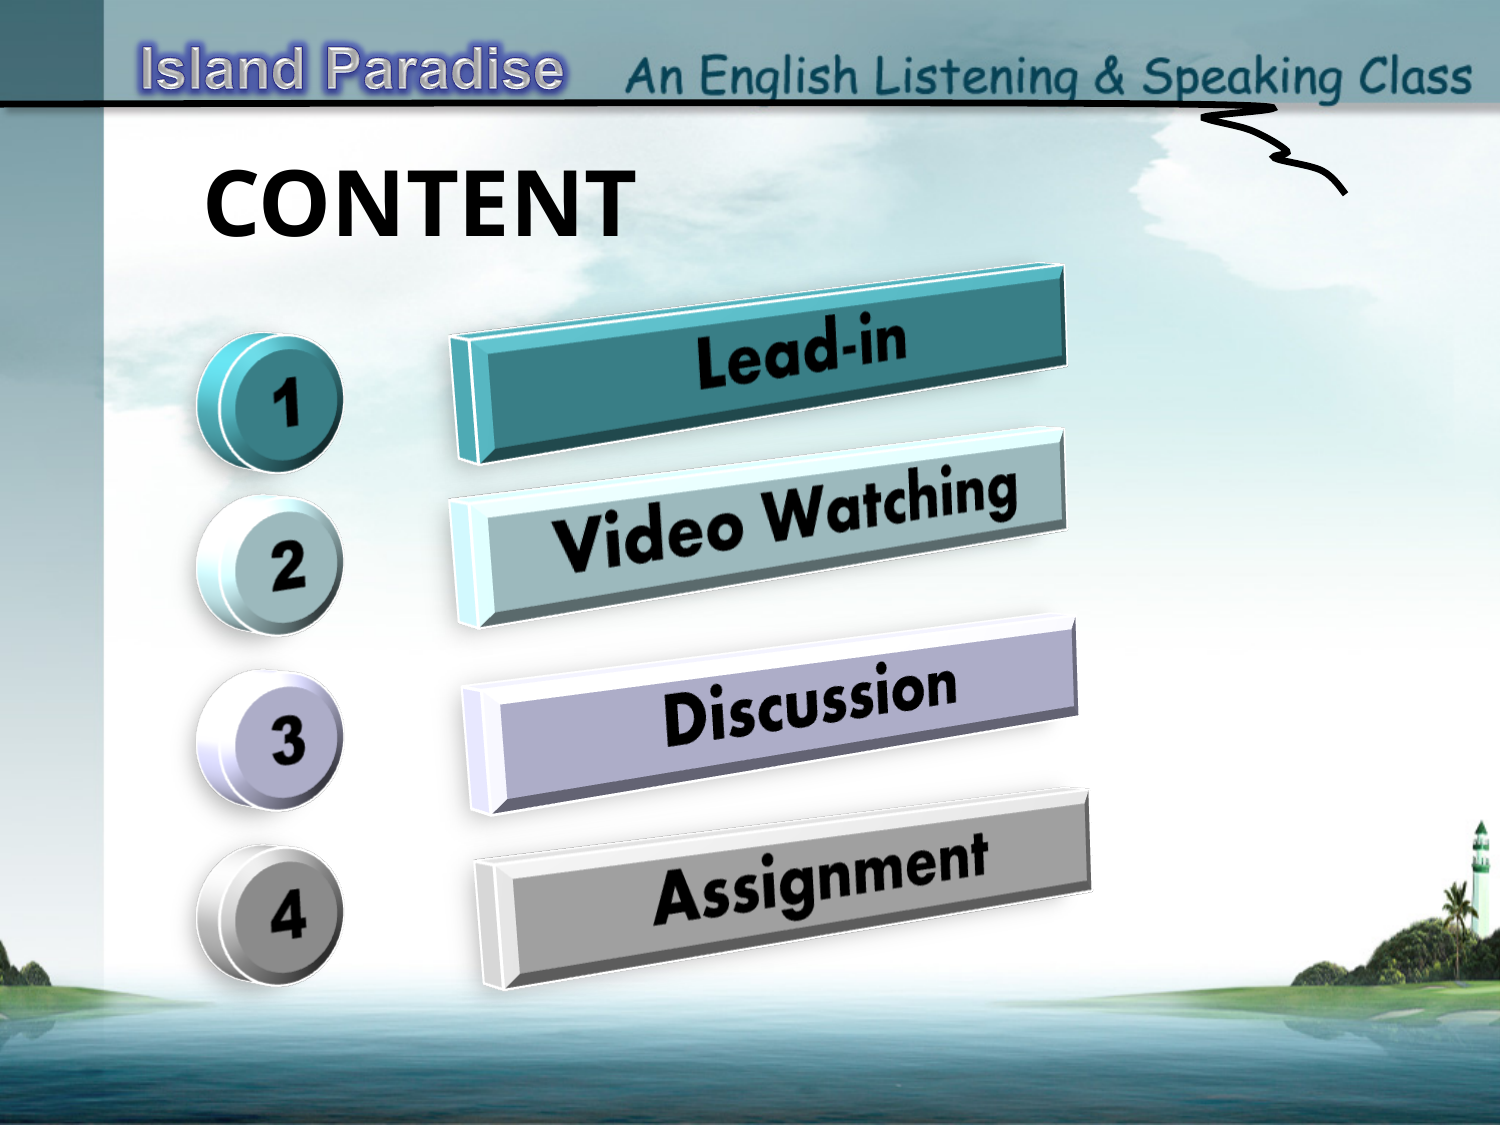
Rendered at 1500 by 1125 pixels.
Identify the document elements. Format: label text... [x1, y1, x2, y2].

text_box [0, 103, 78, 110]
picture [0, 0, 1500, 1125]
text_box [461, 135, 1346, 195]
text_box CONTENT [187, 137, 788, 263]
